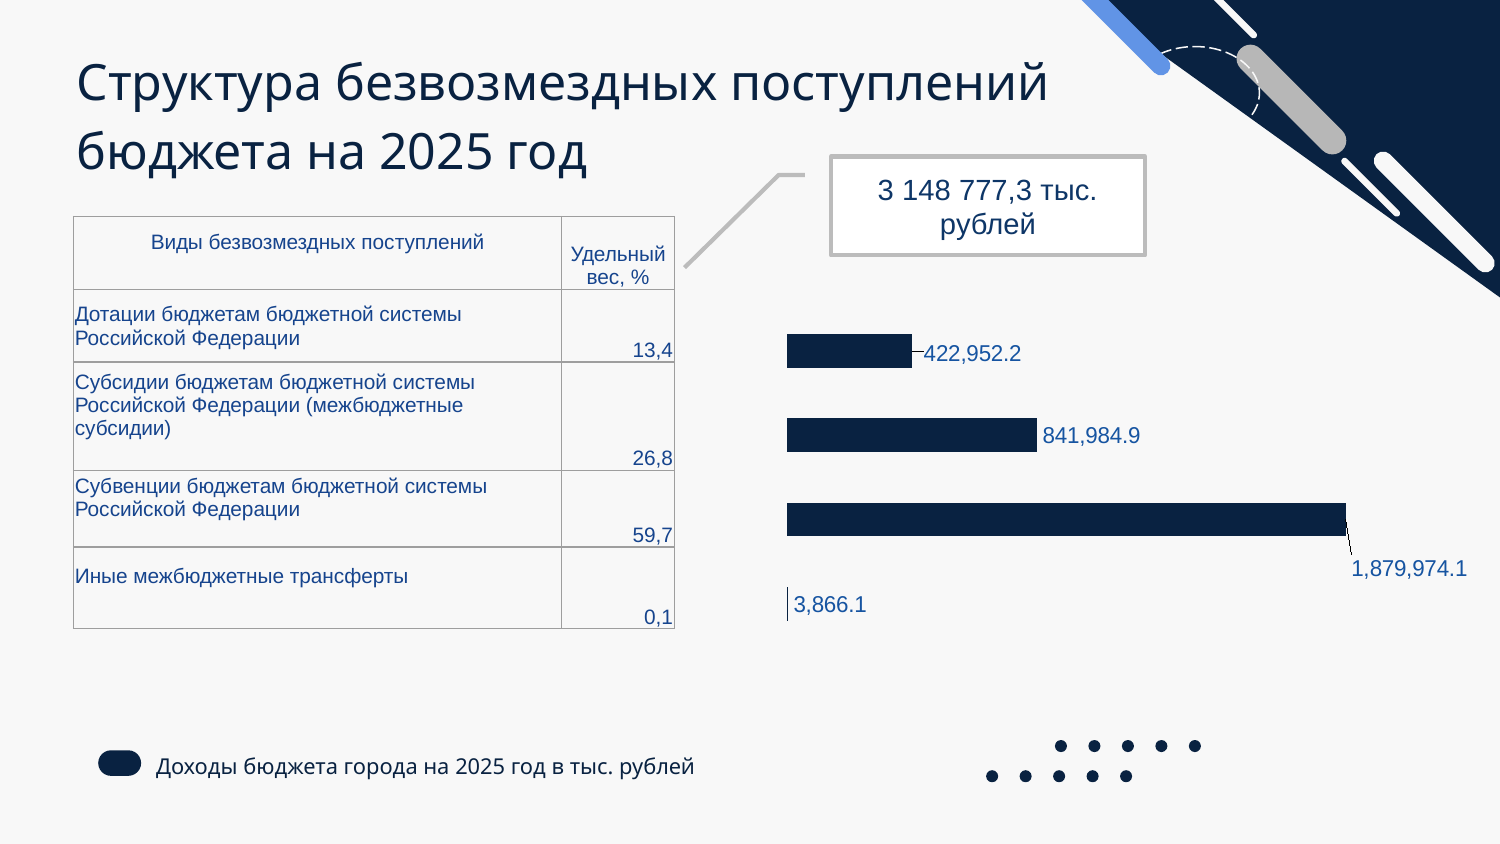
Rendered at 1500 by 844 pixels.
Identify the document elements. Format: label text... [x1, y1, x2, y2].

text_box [1056, 0, 1500, 298]
table_header Удельный вес, % [562, 217, 674, 289]
table_cell 26,8 [562, 363, 674, 470]
text_box Структура безвозмездных поступлений бюджета на 2025 год [61, 26, 1051, 138]
table_header Виды безвозмездных поступлений [74, 217, 561, 289]
table_cell Дотации бюджетам бюджетной системы Российской Федерации [74, 290, 561, 361]
text_box [98, 750, 142, 776]
text_box 3 148 777,3 тыс. рублей [683, 172, 805, 270]
text_box 3 148 777,3 тыс. рублей [829, 154, 1051, 257]
table_cell Иные межбюджетные трансферты [74, 548, 561, 628]
subtitle [530, 274, 1032, 734]
text_box Доходы бюджета города на 2025 год в тыс. рублей [141, 734, 713, 819]
table_cell 59,7 [562, 471, 674, 546]
table_cell Субсидии бюджетам бюджетной системы Российской Федерации (межбюджетные субсидии) [74, 363, 561, 470]
table_cell 13,4 [562, 290, 674, 361]
table_cell Субвенции бюджетам бюджетной системы Российской Федерации [74, 471, 561, 546]
table_cell 0,1 [562, 548, 674, 628]
chart [684, 303, 1469, 767]
